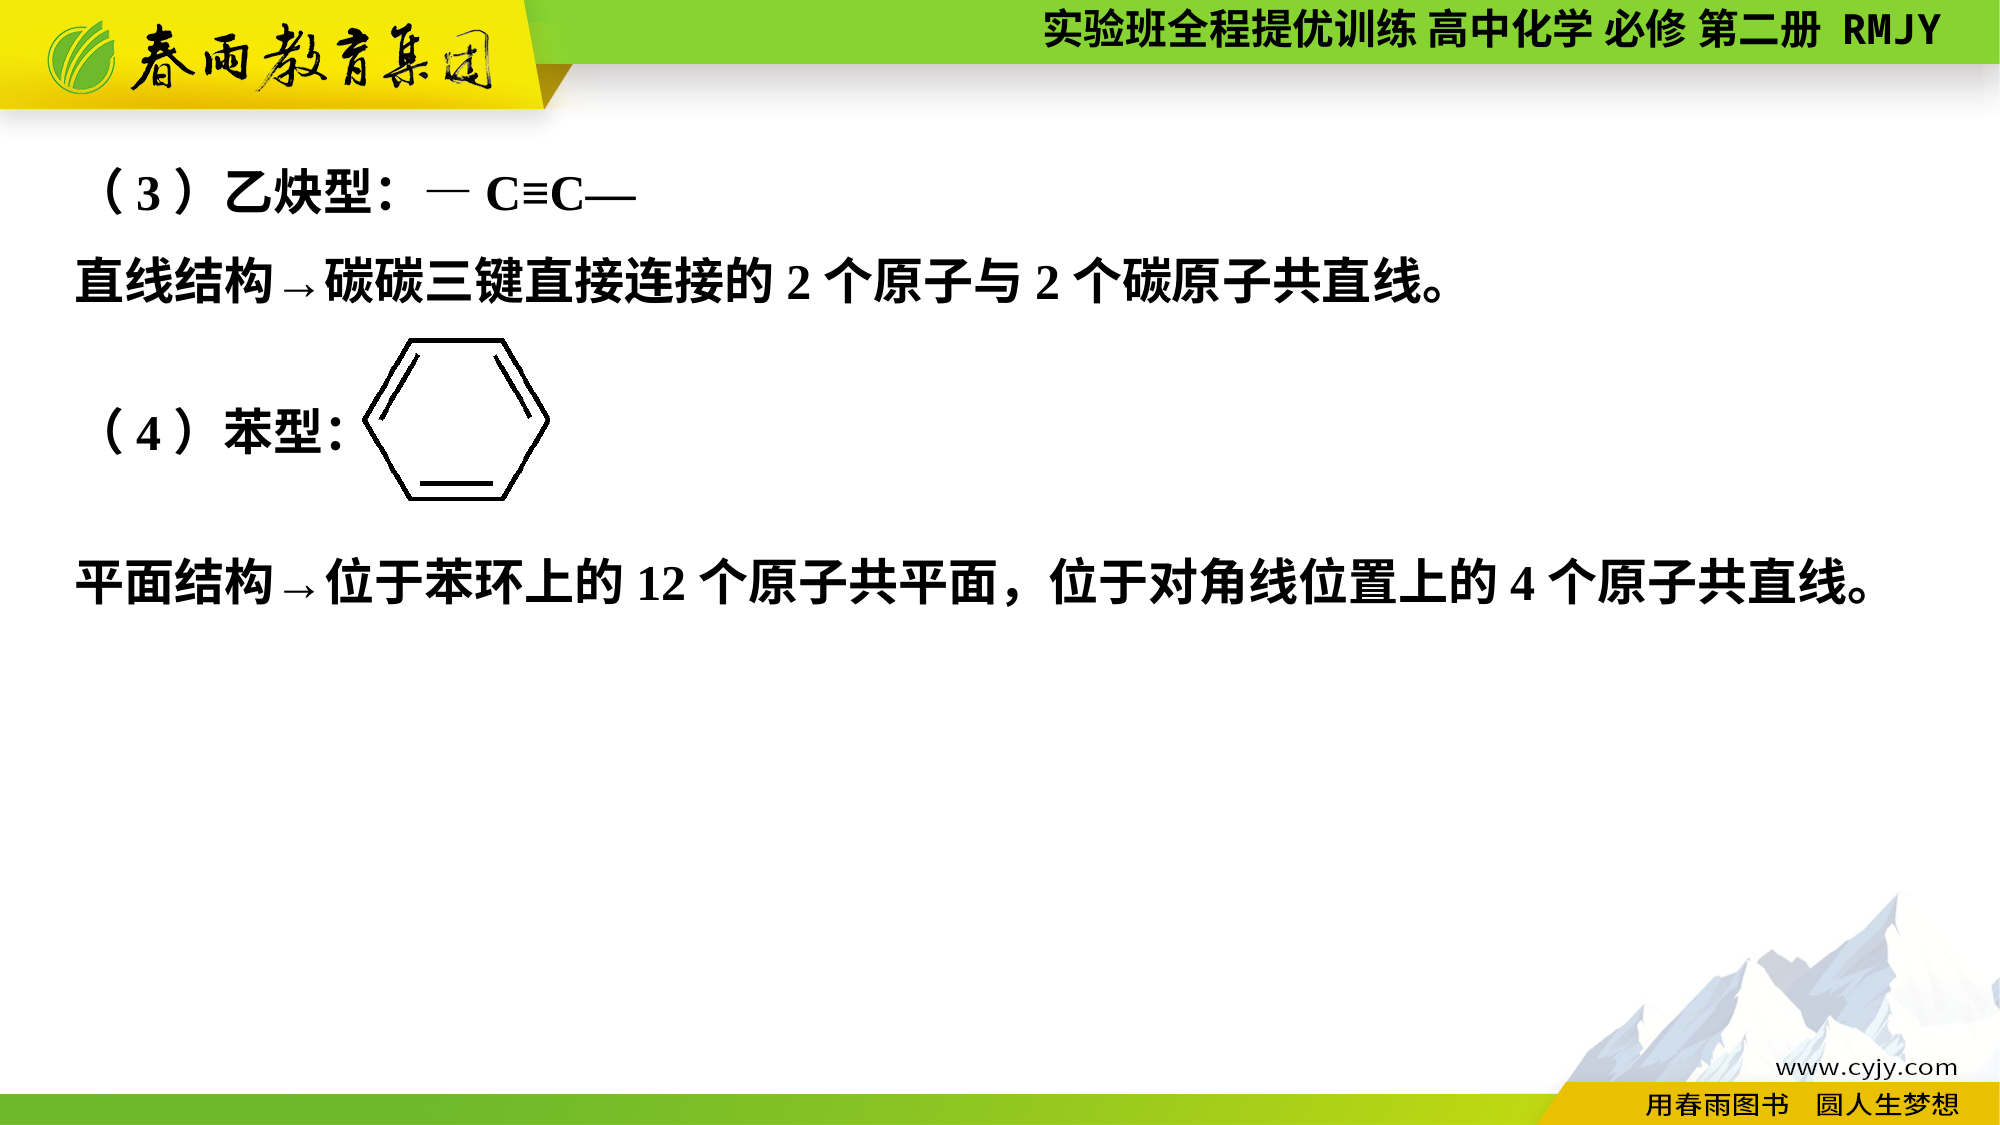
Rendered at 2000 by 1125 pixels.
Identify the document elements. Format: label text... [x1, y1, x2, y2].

picture [0, 0, 2000, 1125]
list （3）乙炔型：—C≡C— 直线结构→碳碳三键直接连接的2个原子与2个碳原子共直线。 （4）苯型： 平面结构→位于苯环上的12个原子共平面，位于对角线位置上的4个原子共直线。 [59, 122, 1944, 623]
